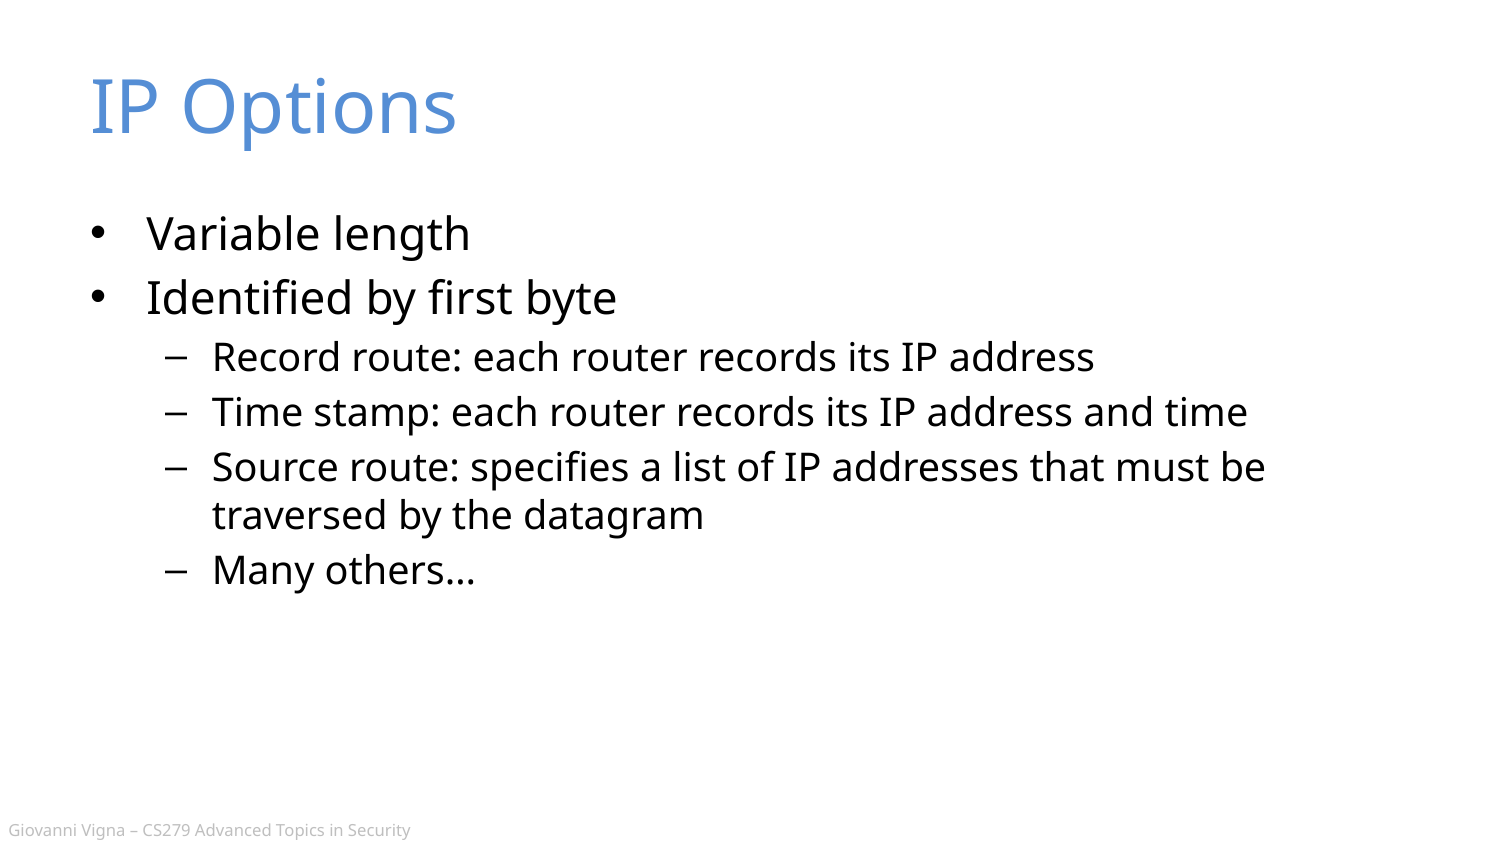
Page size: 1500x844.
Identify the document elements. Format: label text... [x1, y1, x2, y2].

title IP Options [75, 33, 1425, 175]
list Variable length Identified by first byte Record route: each router records its IP address Time stamp: each router records its IP address and time Source route: specifies a list of IP addresses that must be traversed by the datagram Many others… [75, 196, 1425, 813]
